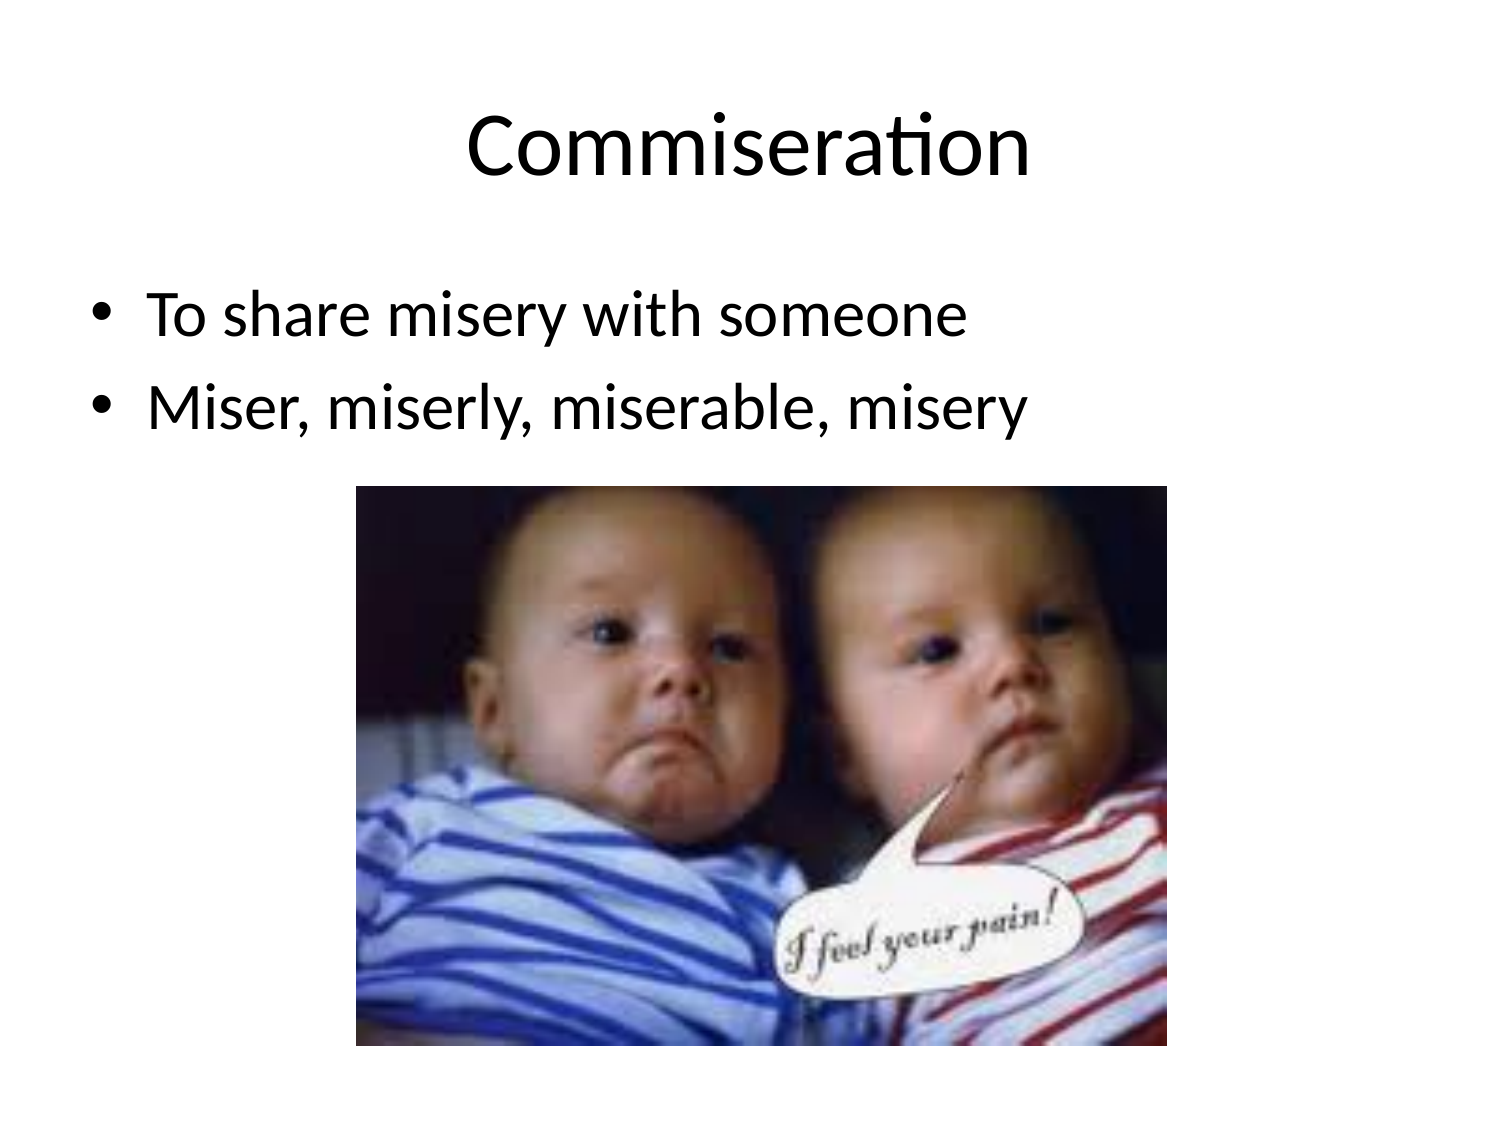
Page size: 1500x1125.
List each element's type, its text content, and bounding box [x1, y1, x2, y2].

list To share misery with someone Miser, miserly, miserable, misery [75, 262, 1425, 1005]
title Commiseration [75, 45, 1425, 233]
picture [356, 486, 1167, 1047]
